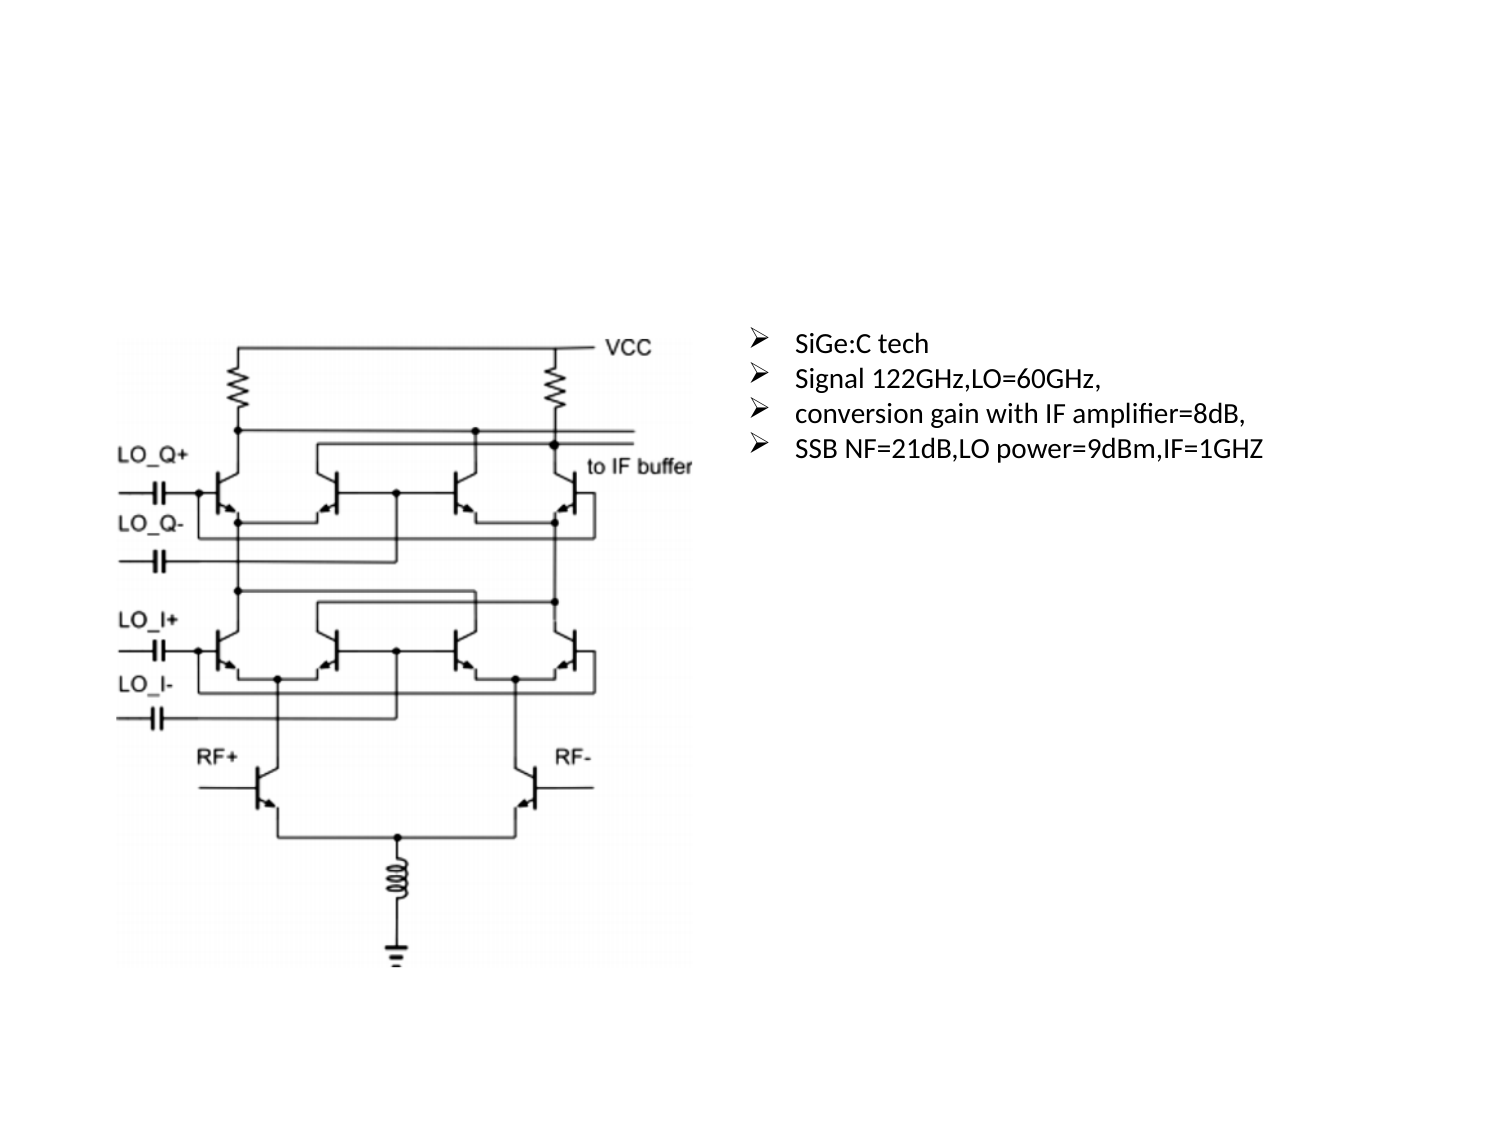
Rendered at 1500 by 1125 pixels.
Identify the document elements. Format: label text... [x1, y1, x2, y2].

picture [74, 312, 732, 976]
text_box SiGe:C tech Signal 122GHz,LO=60GHz, conversion gain with IF amplifier=8dB, SSB NF=21dB,LO power=9dBm,IF=1GHZ [734, 317, 1279, 472]
